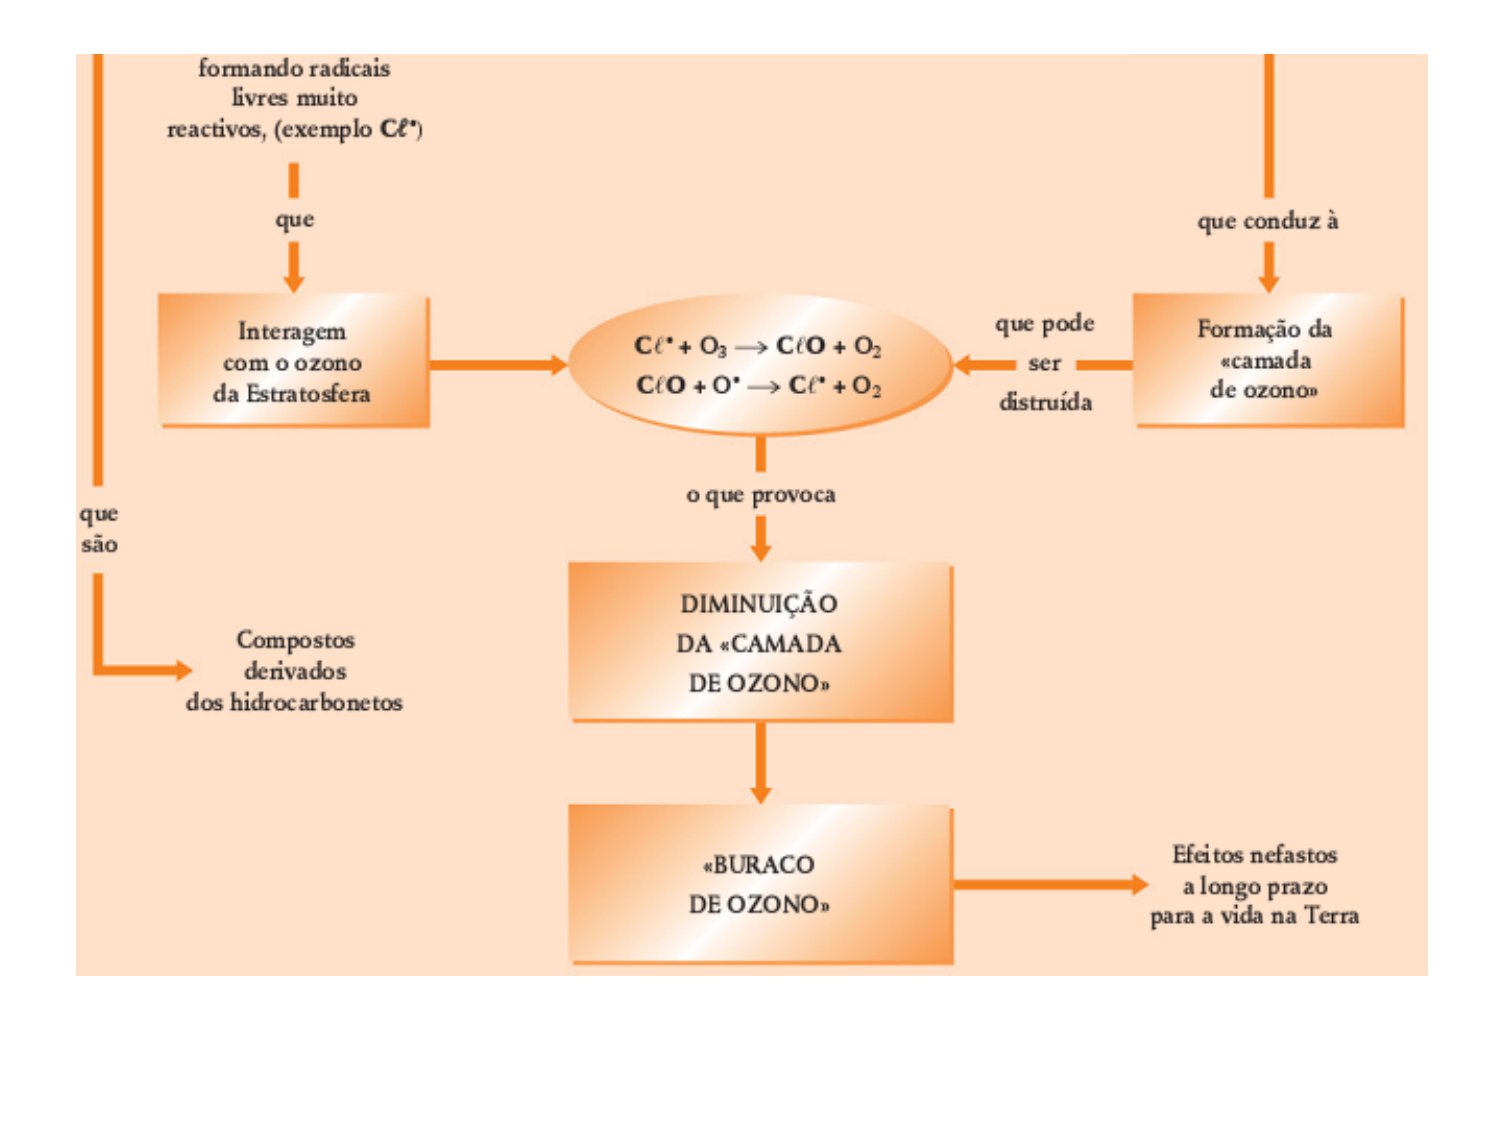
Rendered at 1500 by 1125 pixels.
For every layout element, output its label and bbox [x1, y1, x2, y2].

picture [76, 54, 1428, 977]
